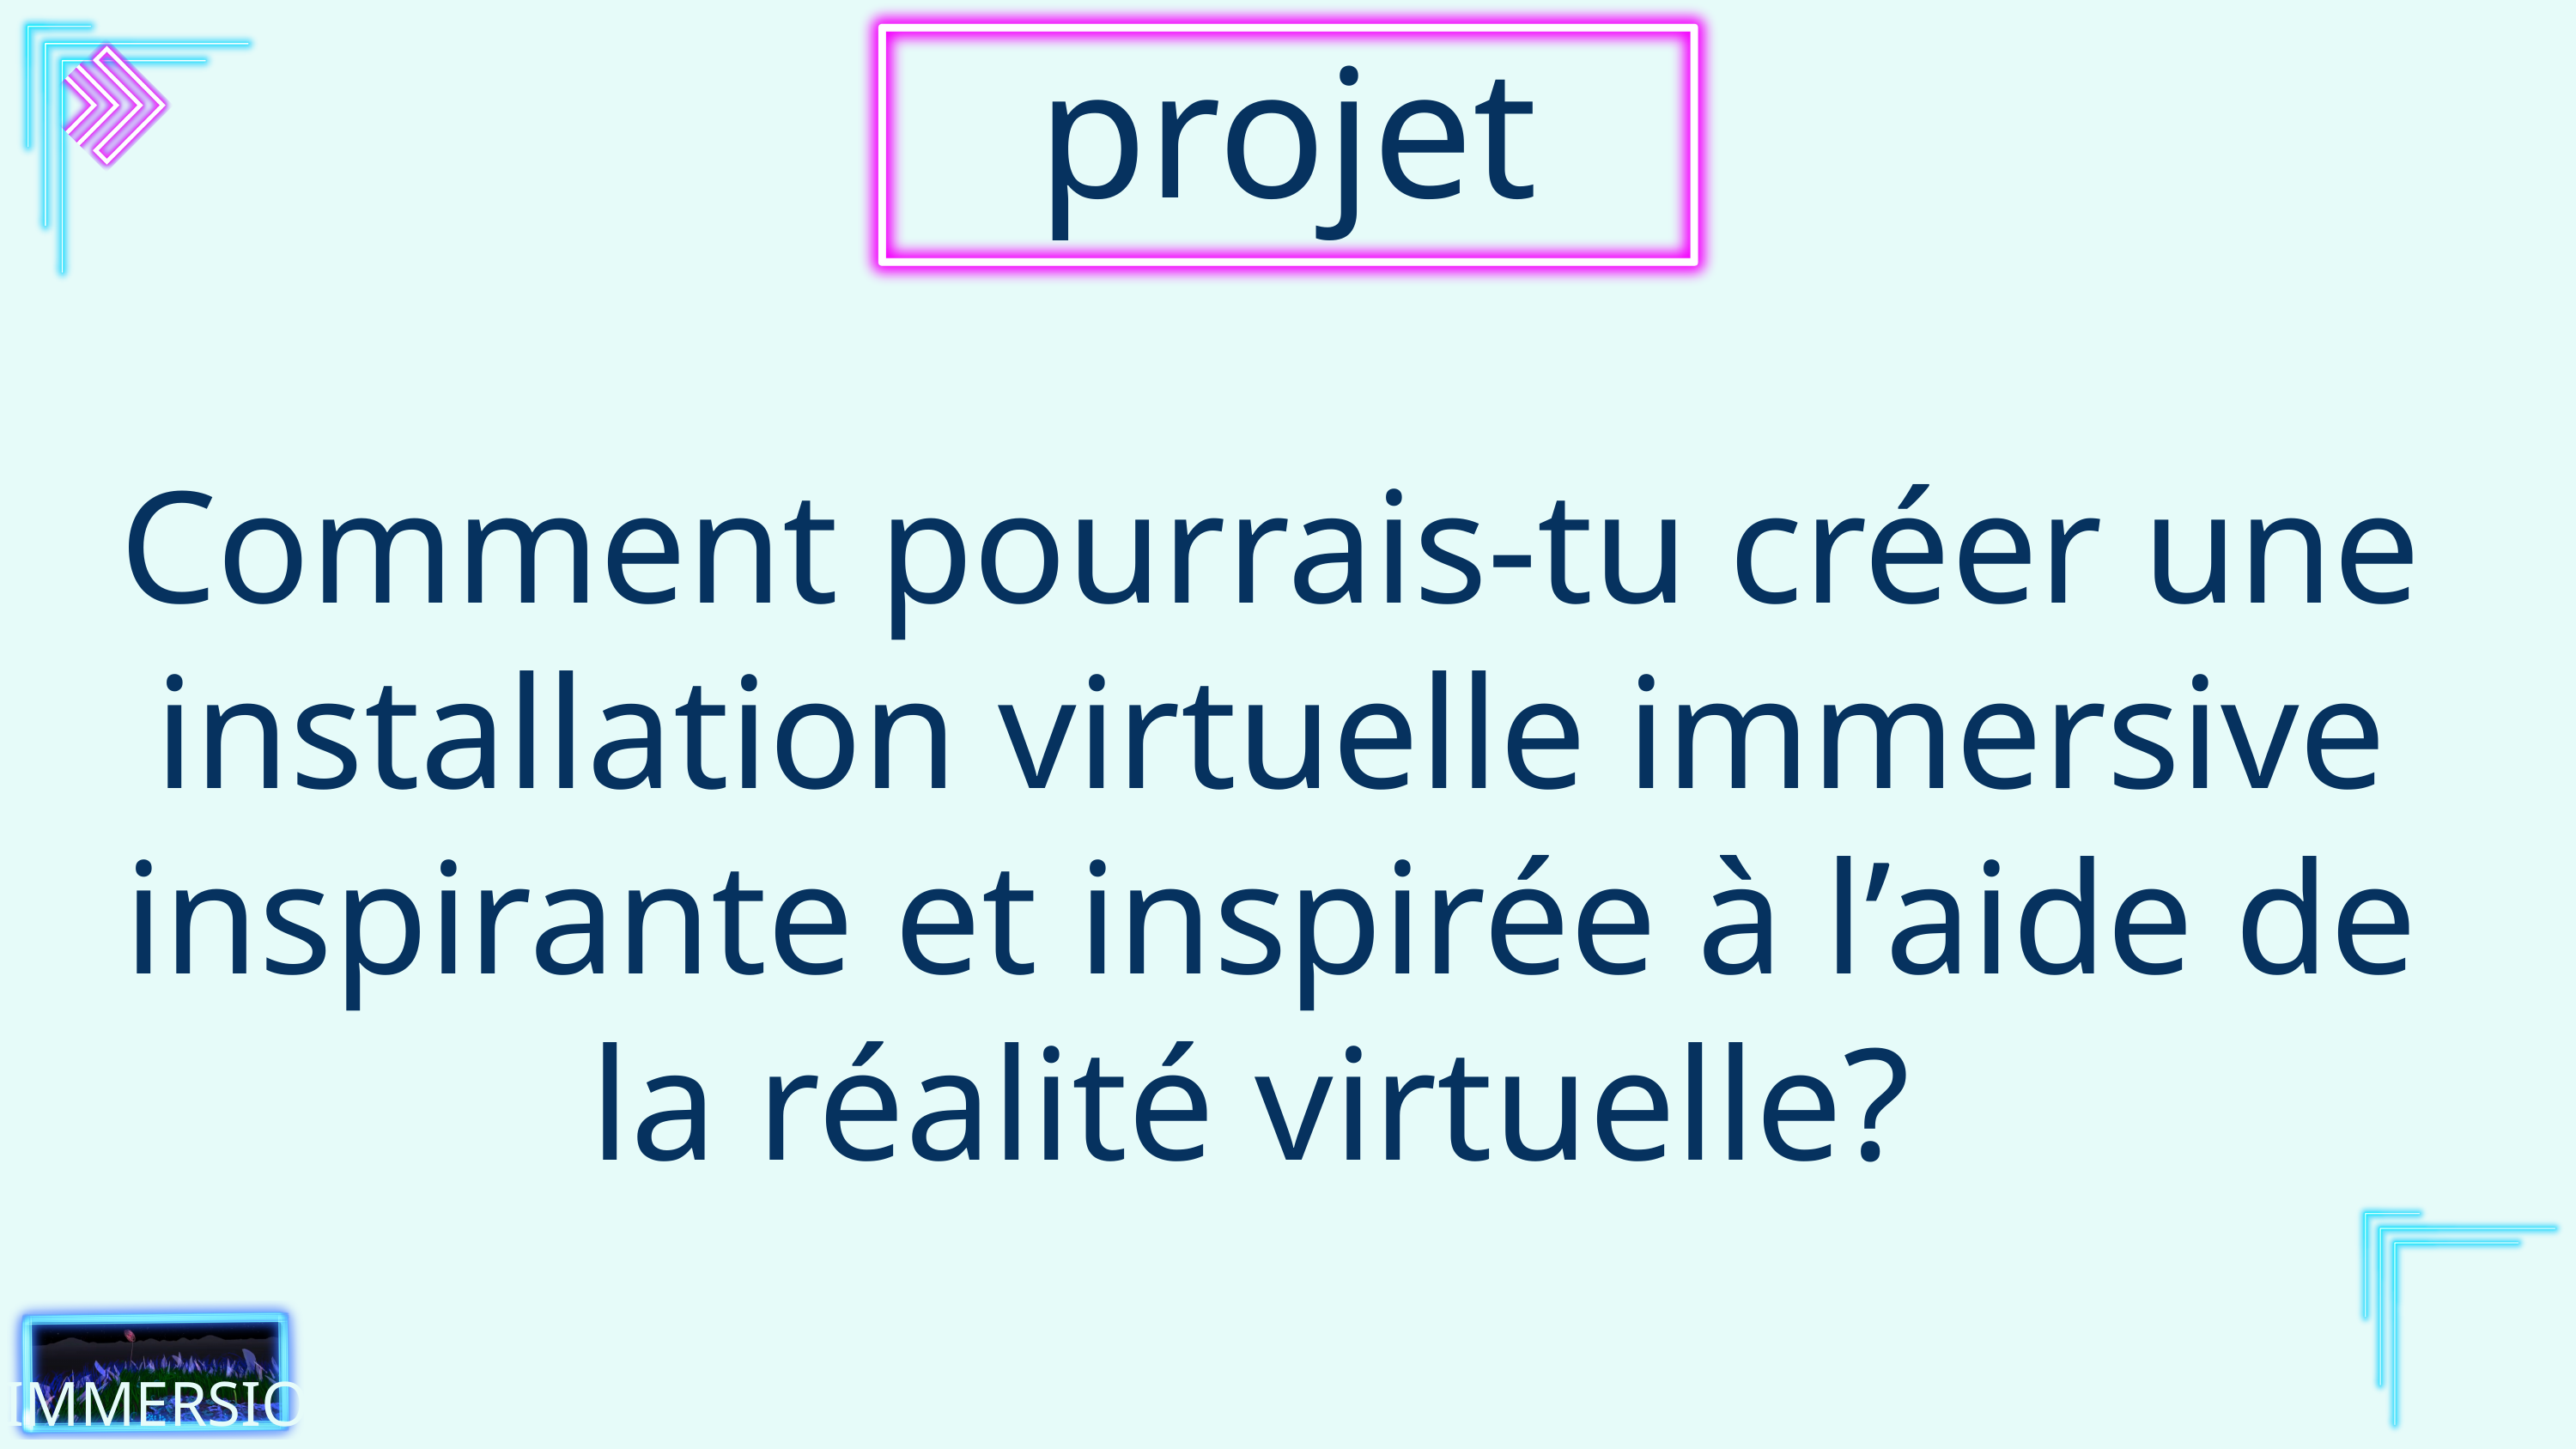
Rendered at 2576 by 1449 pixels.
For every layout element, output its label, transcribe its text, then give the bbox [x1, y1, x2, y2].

text_box [2354, 1203, 2565, 1434]
text_box projet [751, 88, 1825, 233]
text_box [15, 14, 260, 283]
text_box [857, 233, 1719, 288]
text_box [0, 1300, 316, 1440]
text_box [857, 3, 1719, 88]
text_box Comment pourrais-tu créer une installation virtuelle immersive inspirante et inspirée à l’aide de la réalité virtuelle? [80, 448, 2460, 1191]
